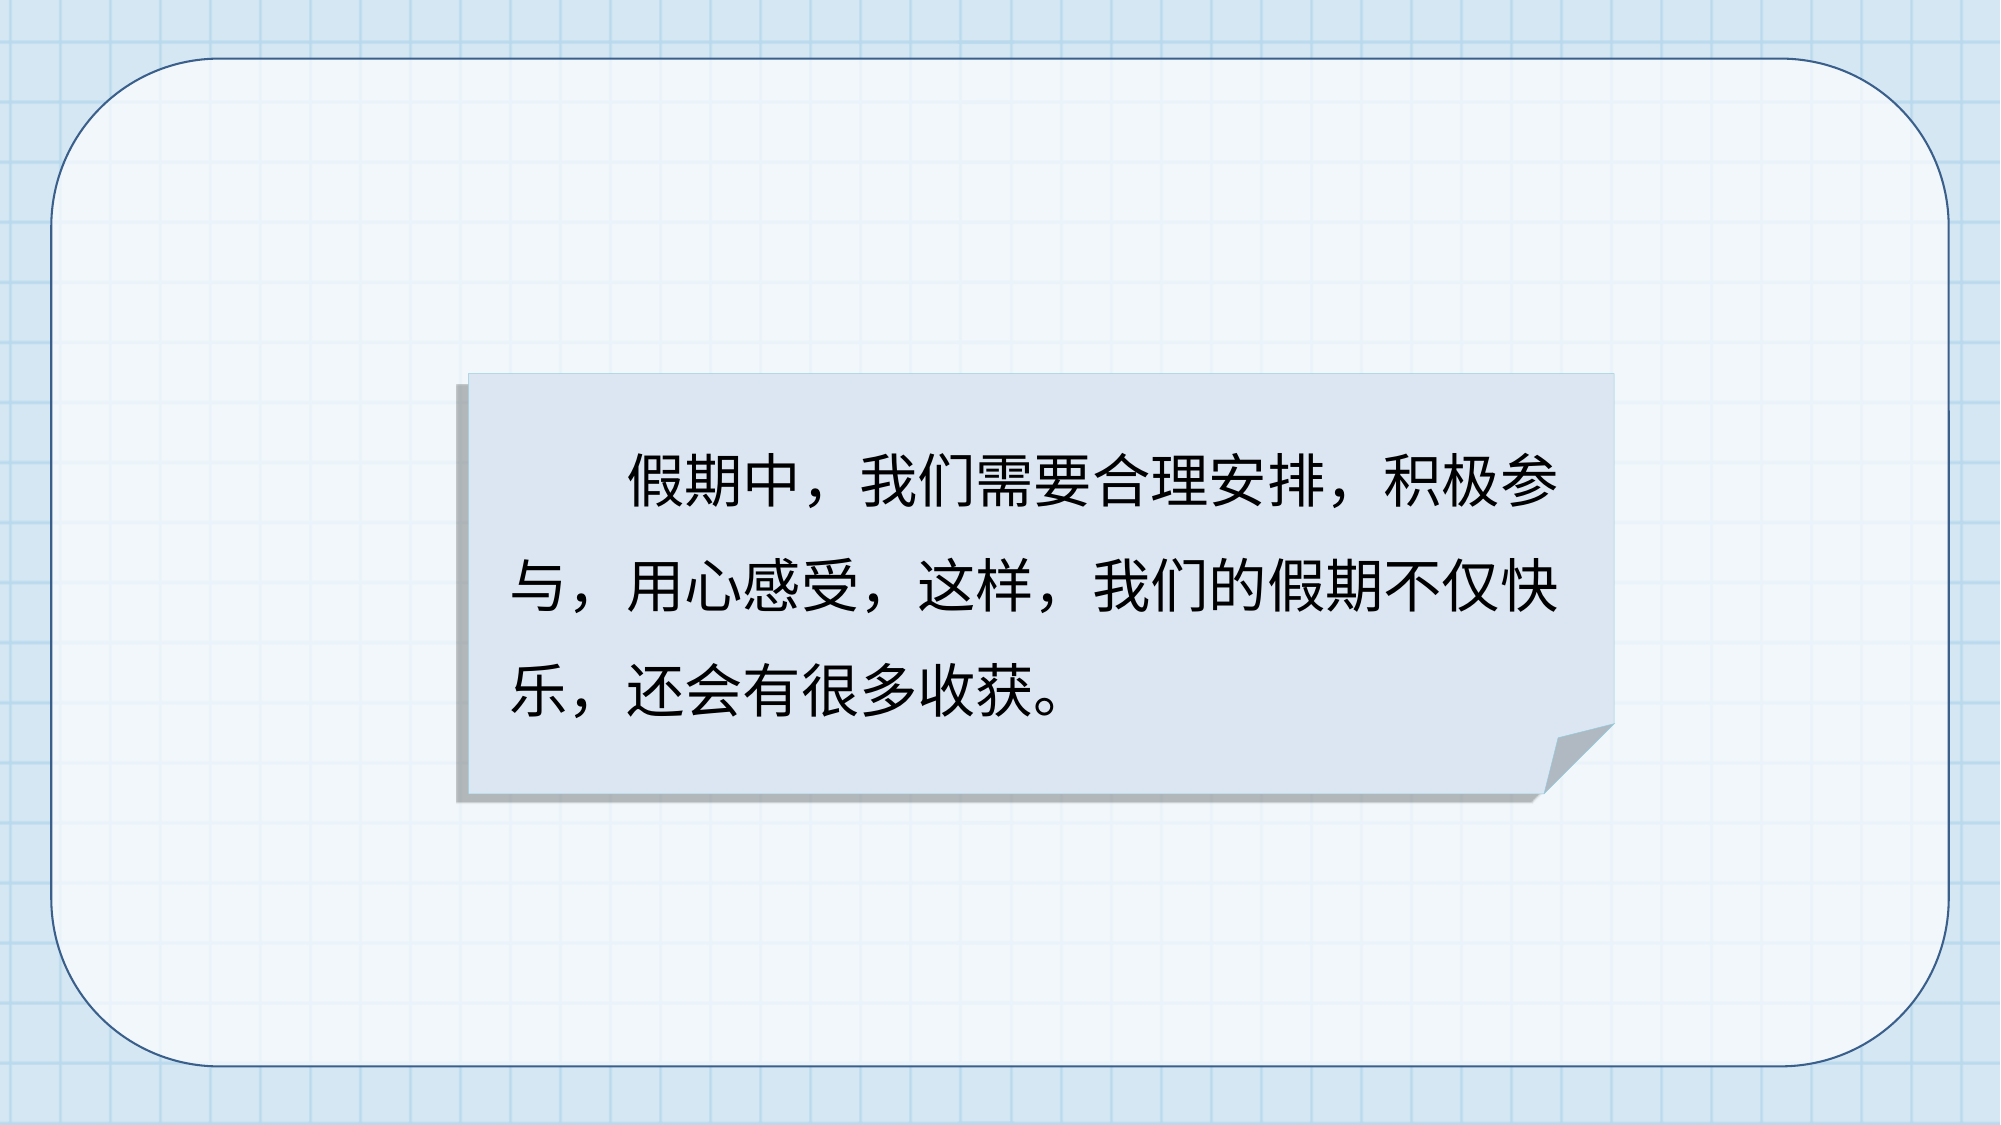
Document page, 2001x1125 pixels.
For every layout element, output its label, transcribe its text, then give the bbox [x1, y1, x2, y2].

picture [0, 0, 2000, 1125]
text_box 假期中，我们需要合理安排，积极参与，用心感受，这样，我们的假期不仅快乐，还会有很多收获。 [467, 372, 1618, 795]
